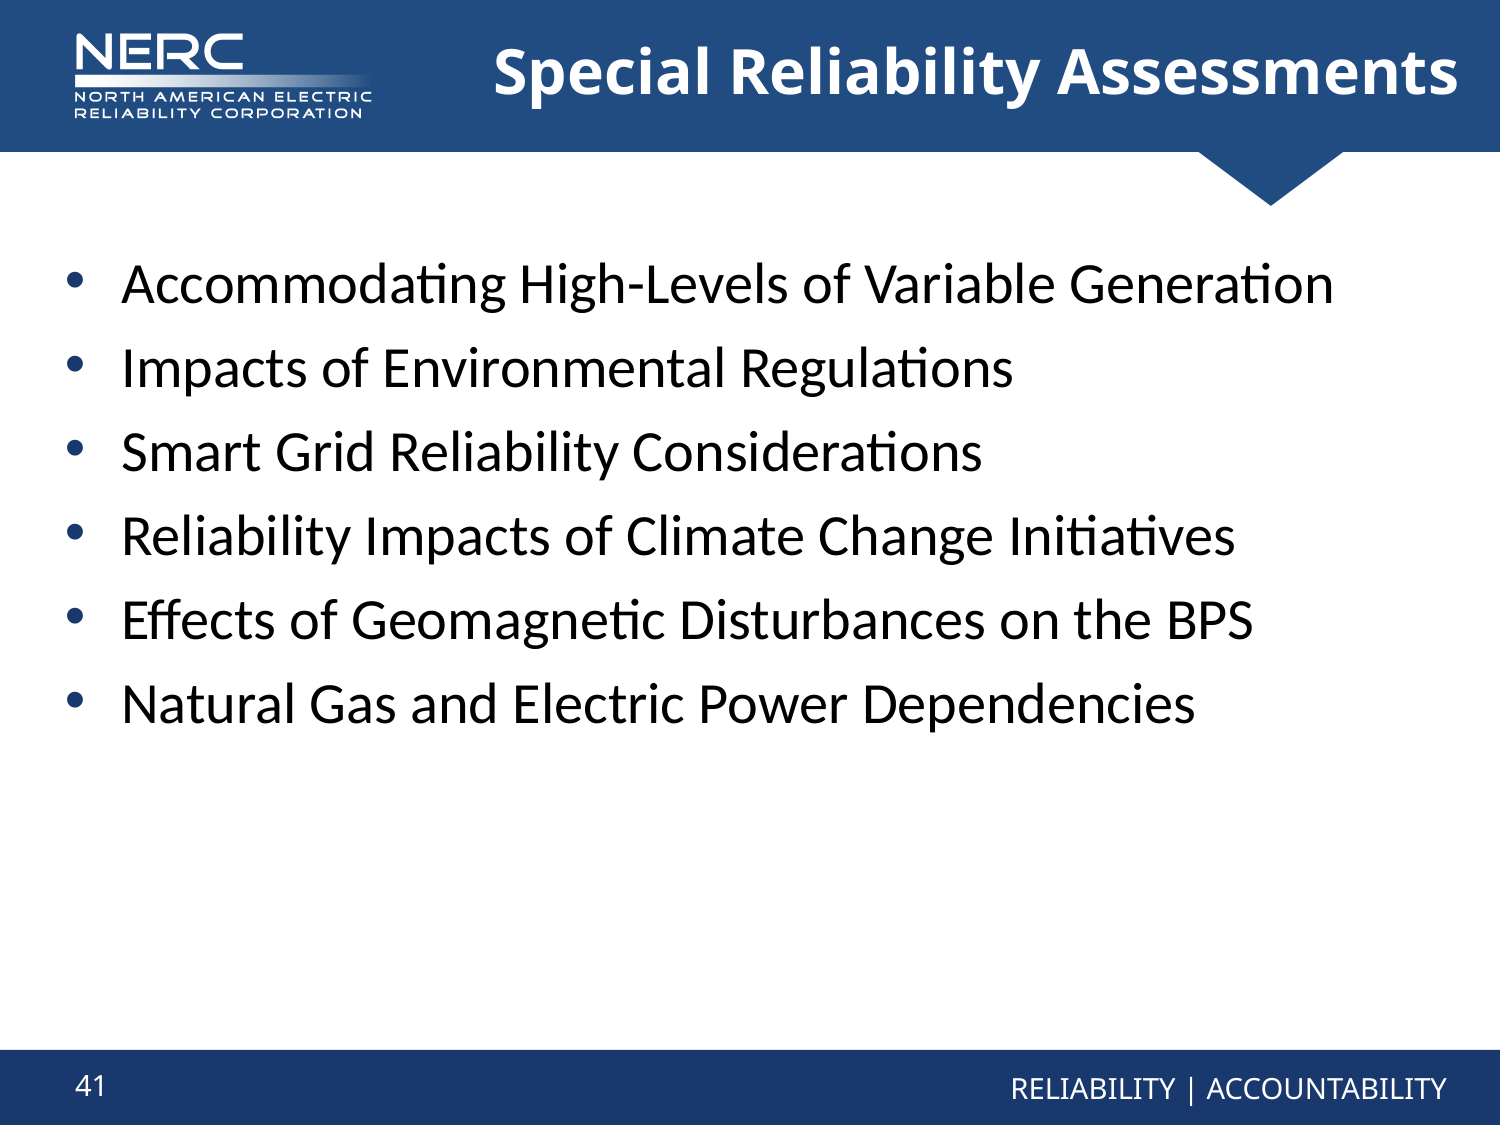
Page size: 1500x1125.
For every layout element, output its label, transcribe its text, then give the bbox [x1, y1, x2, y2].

picture [0, 0, 1500, 206]
title Special Reliability Assessments [125, 24, 1475, 150]
list Accommodating High-Levels of Variable Generation Impacts of Environmental Regulations Smart Grid Reliability Considerations Reliability Impacts of Climate Change Initiatives Effects of Geomagnetic Disturbances on the BPS Natural Gas and Electric Power Dependencies [50, 237, 1450, 1063]
